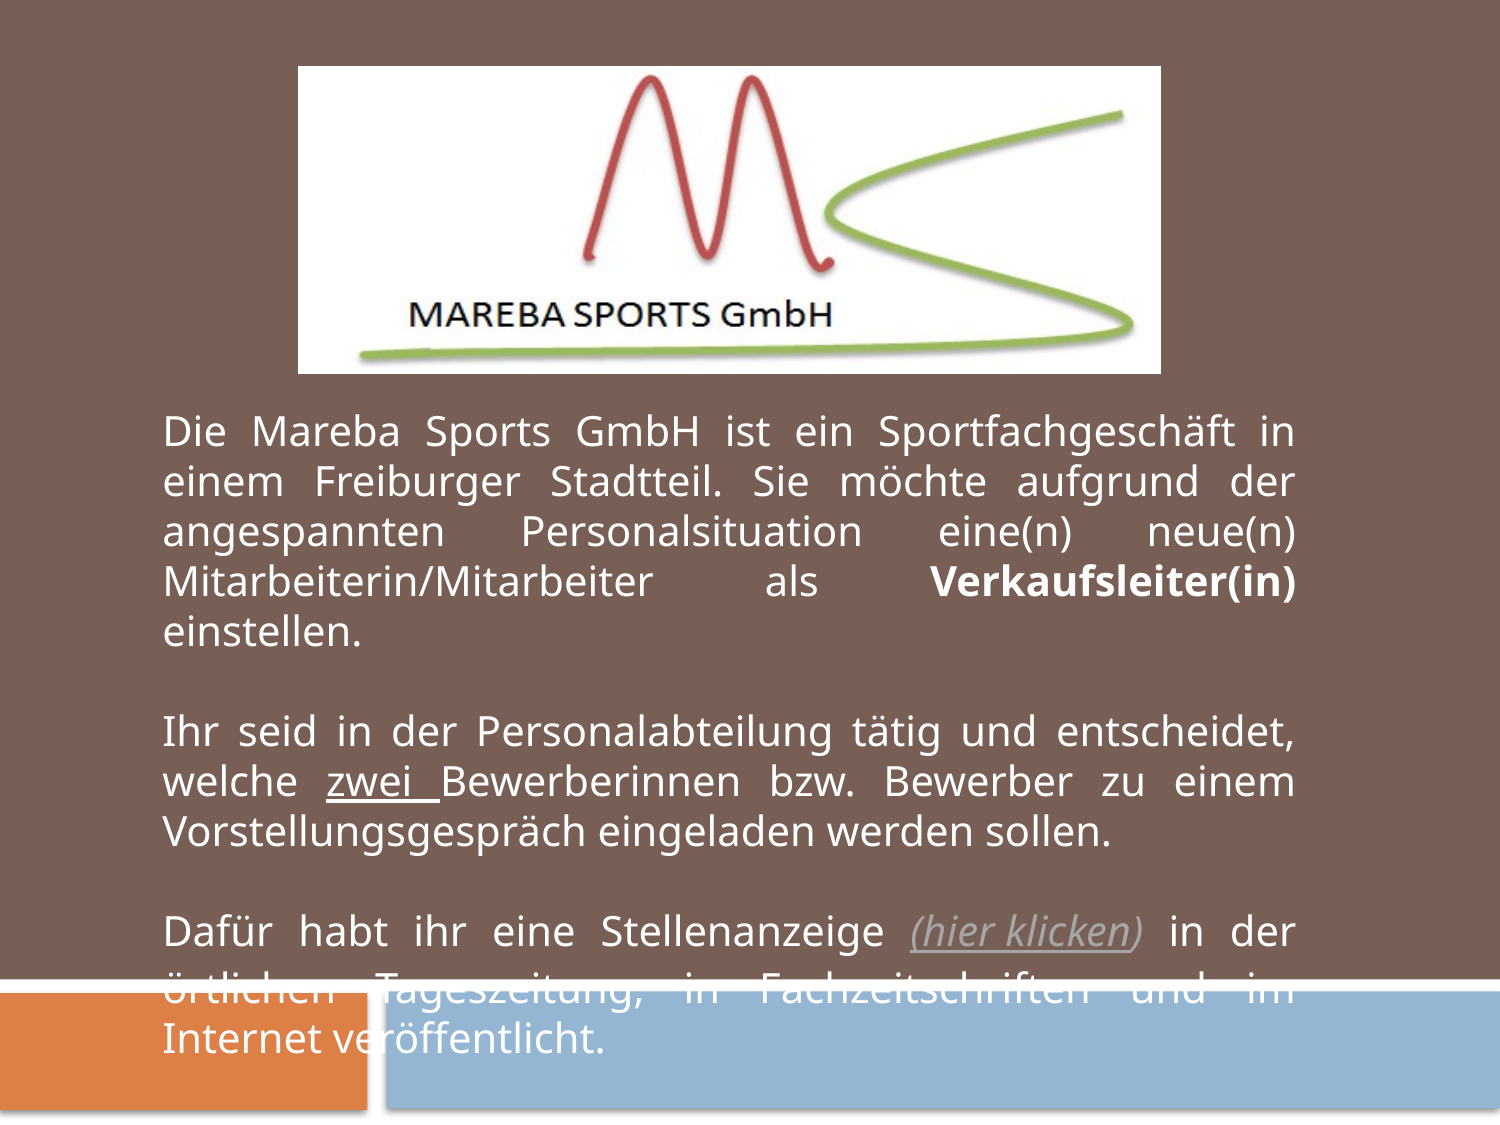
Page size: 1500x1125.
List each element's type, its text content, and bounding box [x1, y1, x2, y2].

text_box Die Mareba Sports GmbH ist ein Sportfachgeschäft in einem Freiburger Stadtteil. Sie möchte aufgrund der angespannten Personalsituation eine(n) neue(n) Mitarbeiterin/Mitarbeiter als Verkaufsleiter(in) einstellen. Ihr seid in der Personalabteilung tätig und entscheidet, welche zwei Bewerberinnen bzw. Bewerber zu einem Vorstellungsgespräch eingeladen werden sollen. Dafür habt ihr eine Stellenanzeige (hier klicken) in der örtlichen Tageszeitung, in Fachzeitschriften und im Internet veröffentlicht. [147, 397, 1312, 1120]
picture [297, 66, 1161, 374]
